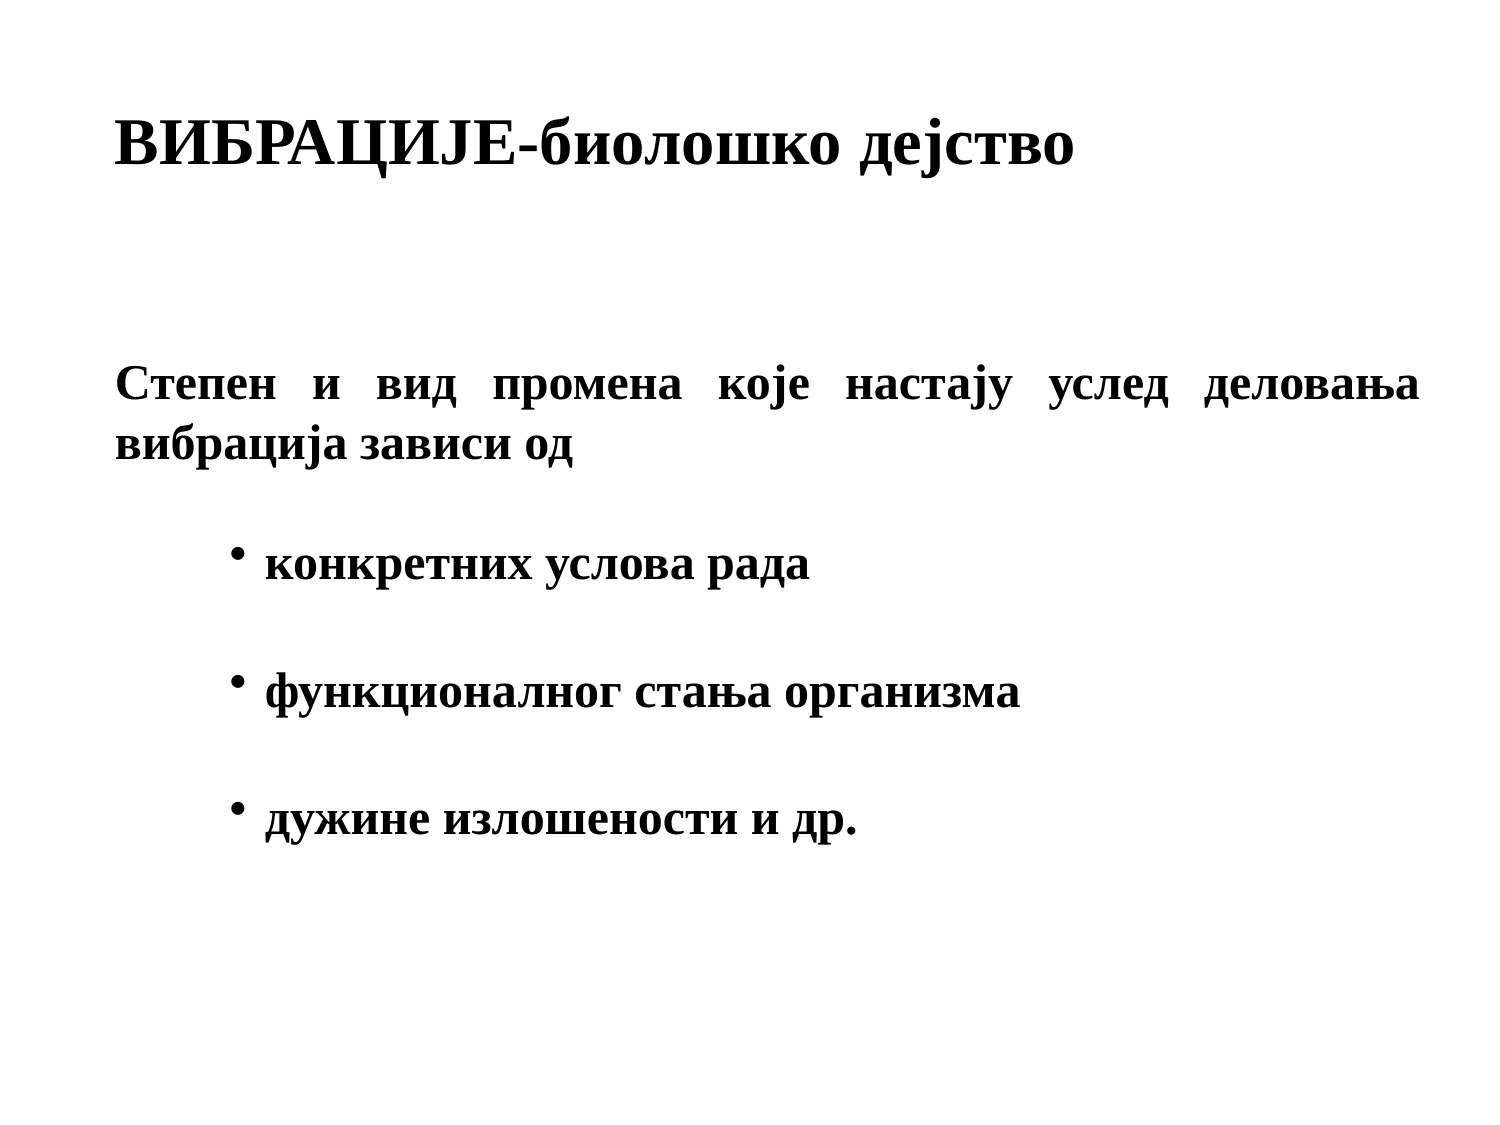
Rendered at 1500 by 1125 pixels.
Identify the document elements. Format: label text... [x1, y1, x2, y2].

text_box ВИБРАЦИЈЕ-биолошко дејство [100, 90, 1401, 185]
text_box Степен и вид промена које настају услед деловања вибрација зависи од конкретних услова рада функционалног стања организма дужине излошености и др. [100, 342, 1436, 938]
